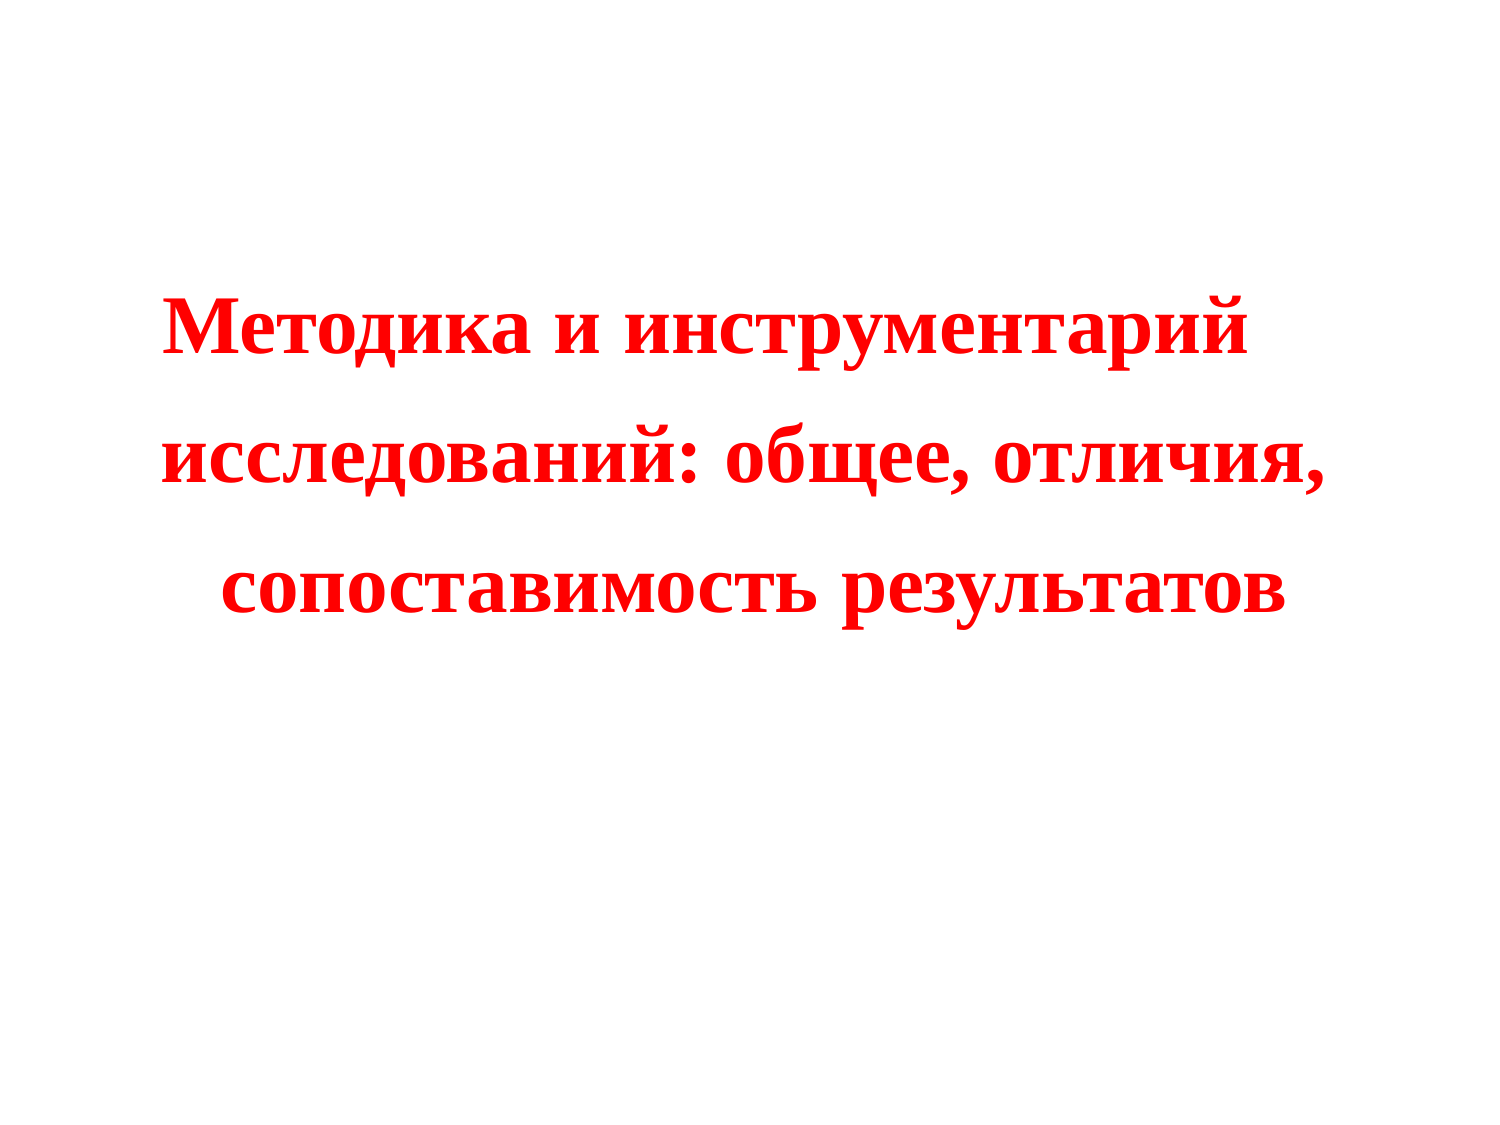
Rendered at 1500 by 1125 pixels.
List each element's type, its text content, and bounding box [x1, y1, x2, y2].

title Методика и инструментарий исследований: общее, отличия, сопоставимость результатов [87, 237, 1420, 630]
